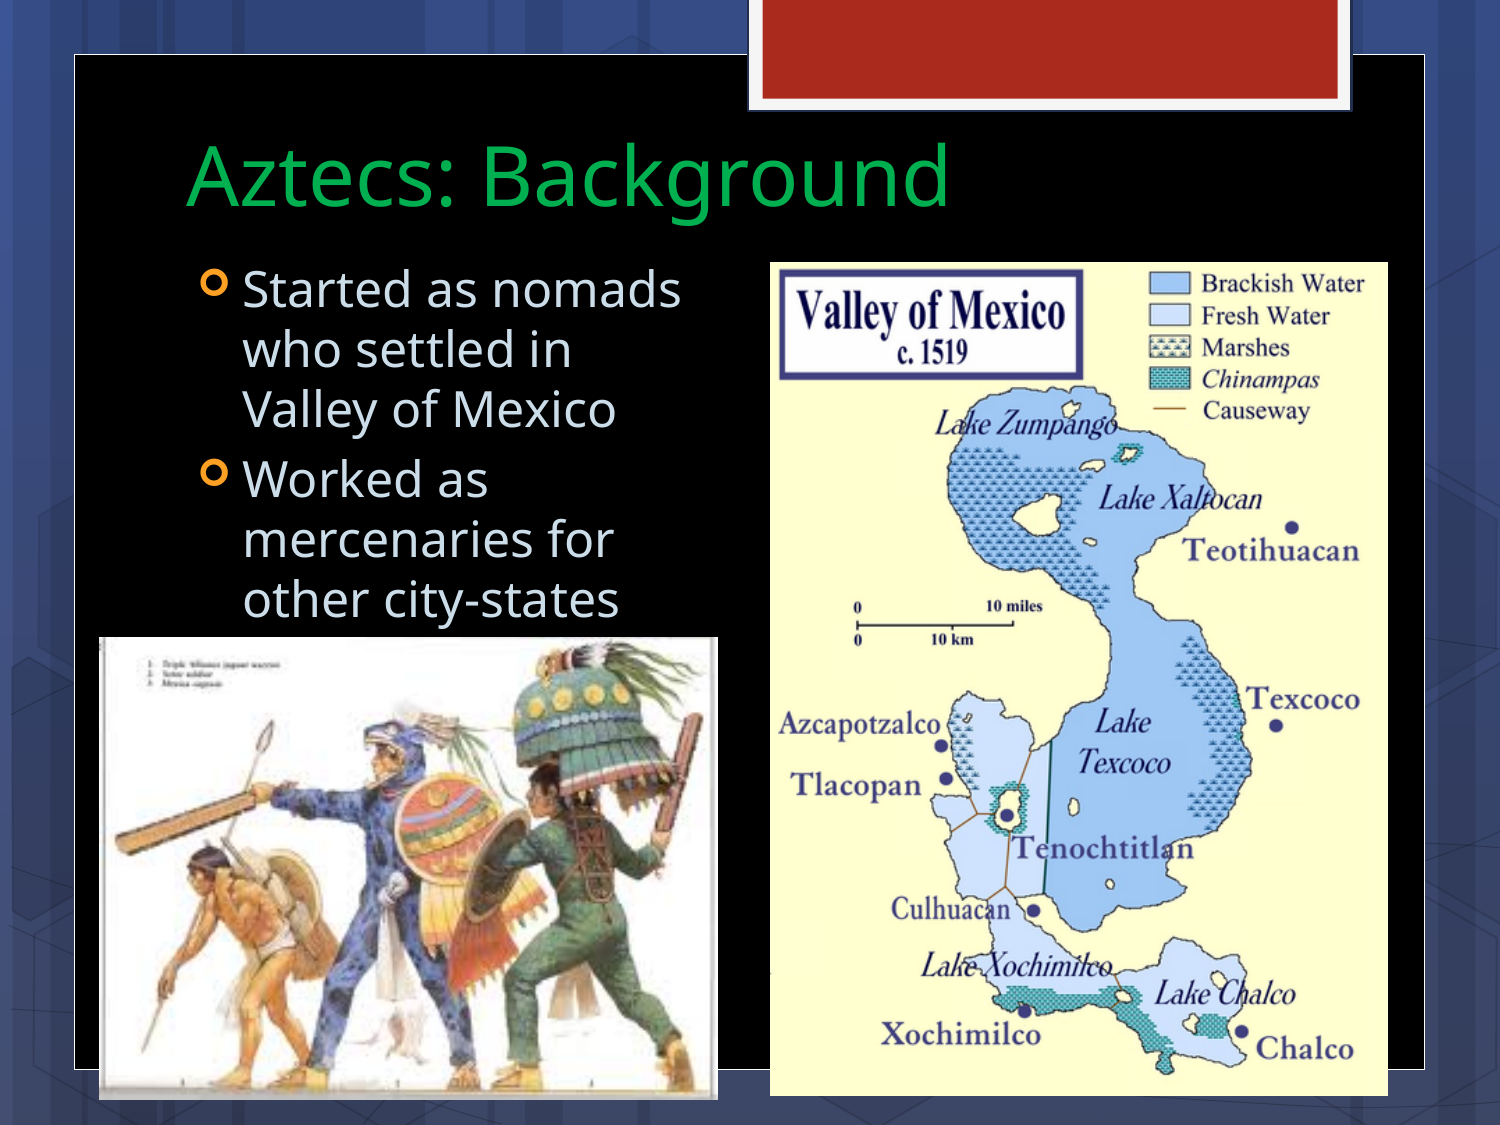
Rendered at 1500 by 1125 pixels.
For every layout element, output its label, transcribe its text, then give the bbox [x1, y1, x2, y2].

picture [99, 637, 718, 1101]
title Aztecs: Background [171, 112, 1324, 232]
picture [769, 262, 1388, 1096]
list Started as nomads who settled in Valley of Mexico Worked as mercenaries for other city-states [171, 249, 725, 957]
